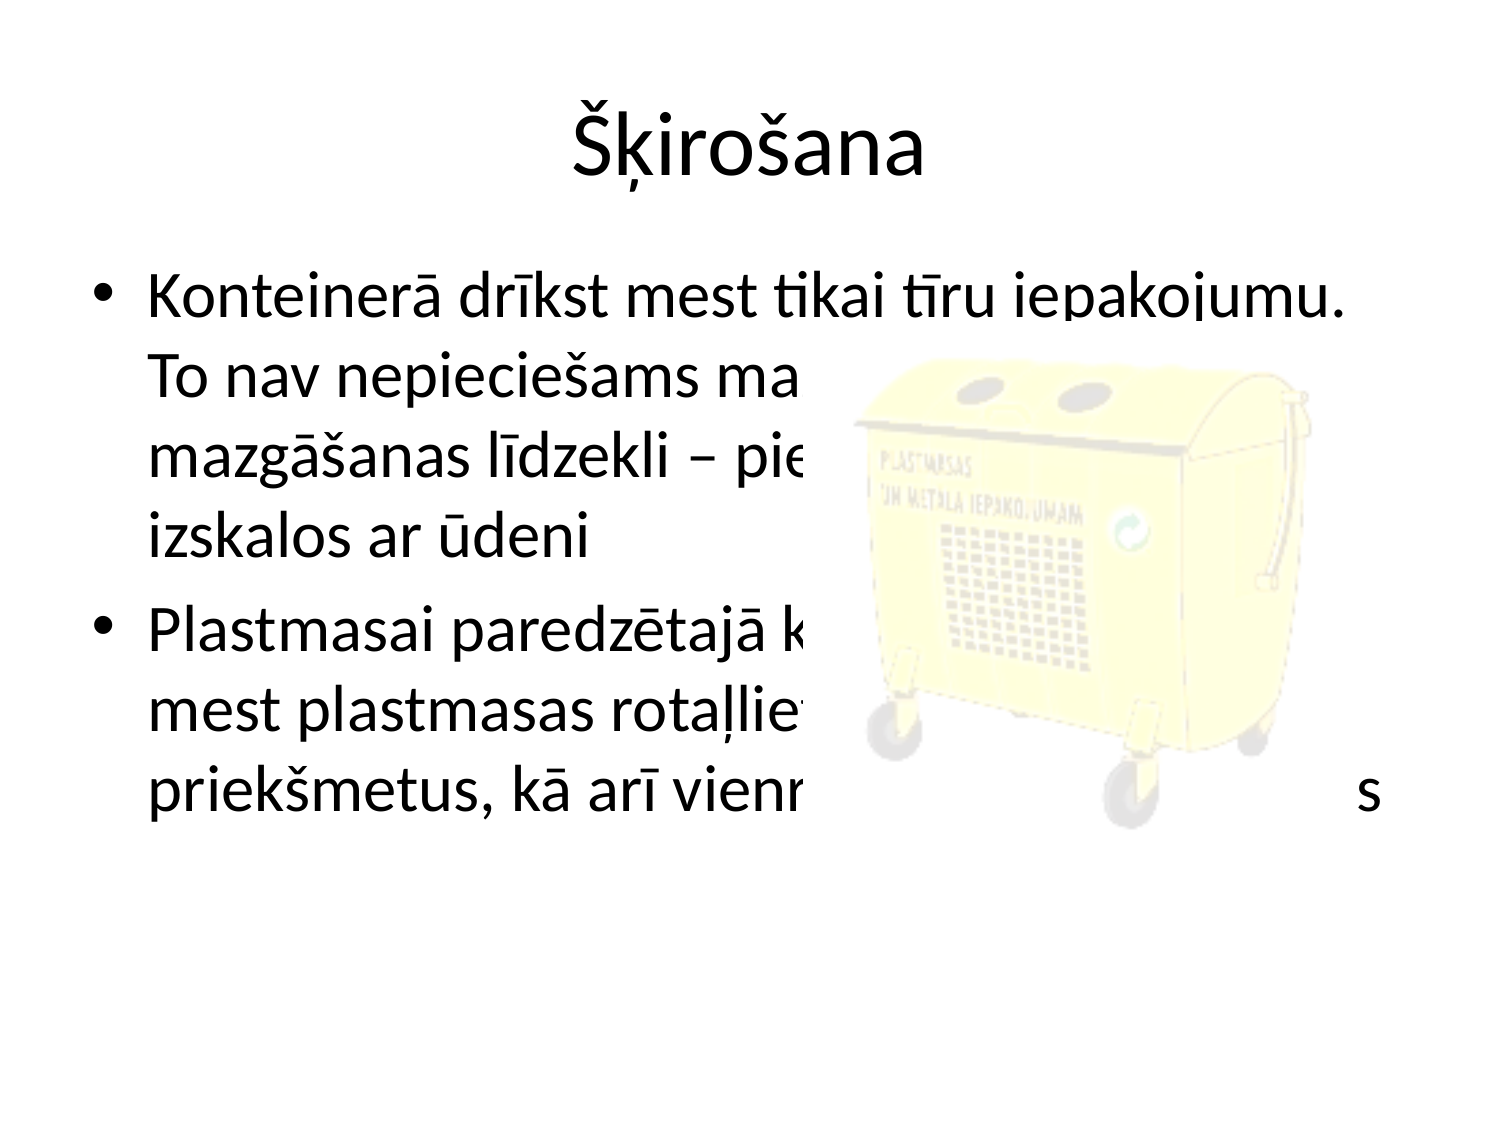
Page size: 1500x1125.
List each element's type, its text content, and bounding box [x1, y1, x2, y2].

picture [803, 321, 1353, 860]
list Konteinerā drīkst mest tikai tīru iepakojumu. To nav nepieciešams mazgāt ar trauku mazgāšanas līdzekli – pietiks, ja to rūpīgi izskalos ar ūdeni Plastmasai paredzētajā konteinerā nedrīkst mest plastmasas rotaļlietas un sadzīves priekšmetus, kā arī vienreizlietojamos traukus [76, 243, 1427, 986]
title Šķirošana [75, 45, 1425, 233]
